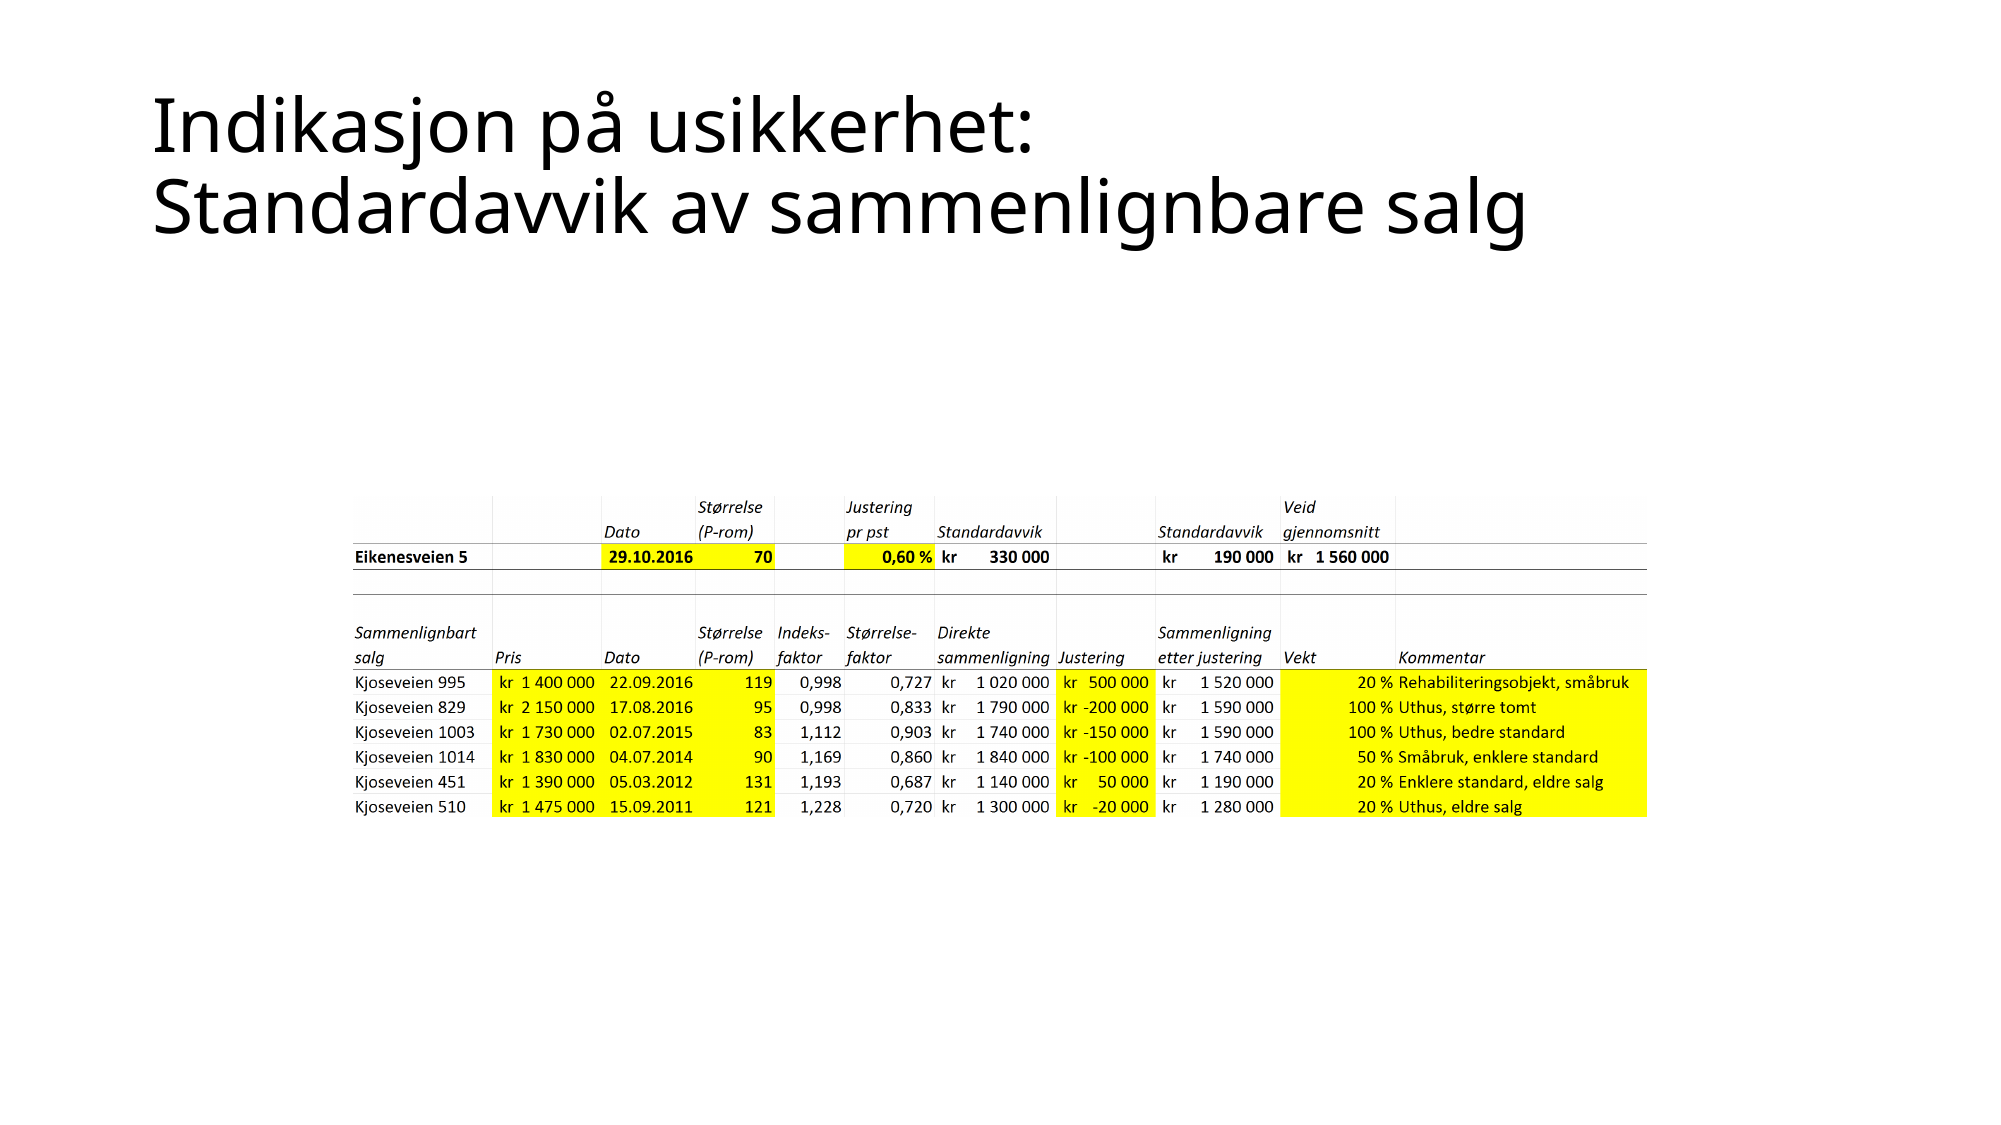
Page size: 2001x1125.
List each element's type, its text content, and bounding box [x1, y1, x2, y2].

title Indikasjon på usikkerhet: Standardavvik av sammenlignbare salg [137, 59, 1863, 278]
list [353, 496, 1647, 817]
